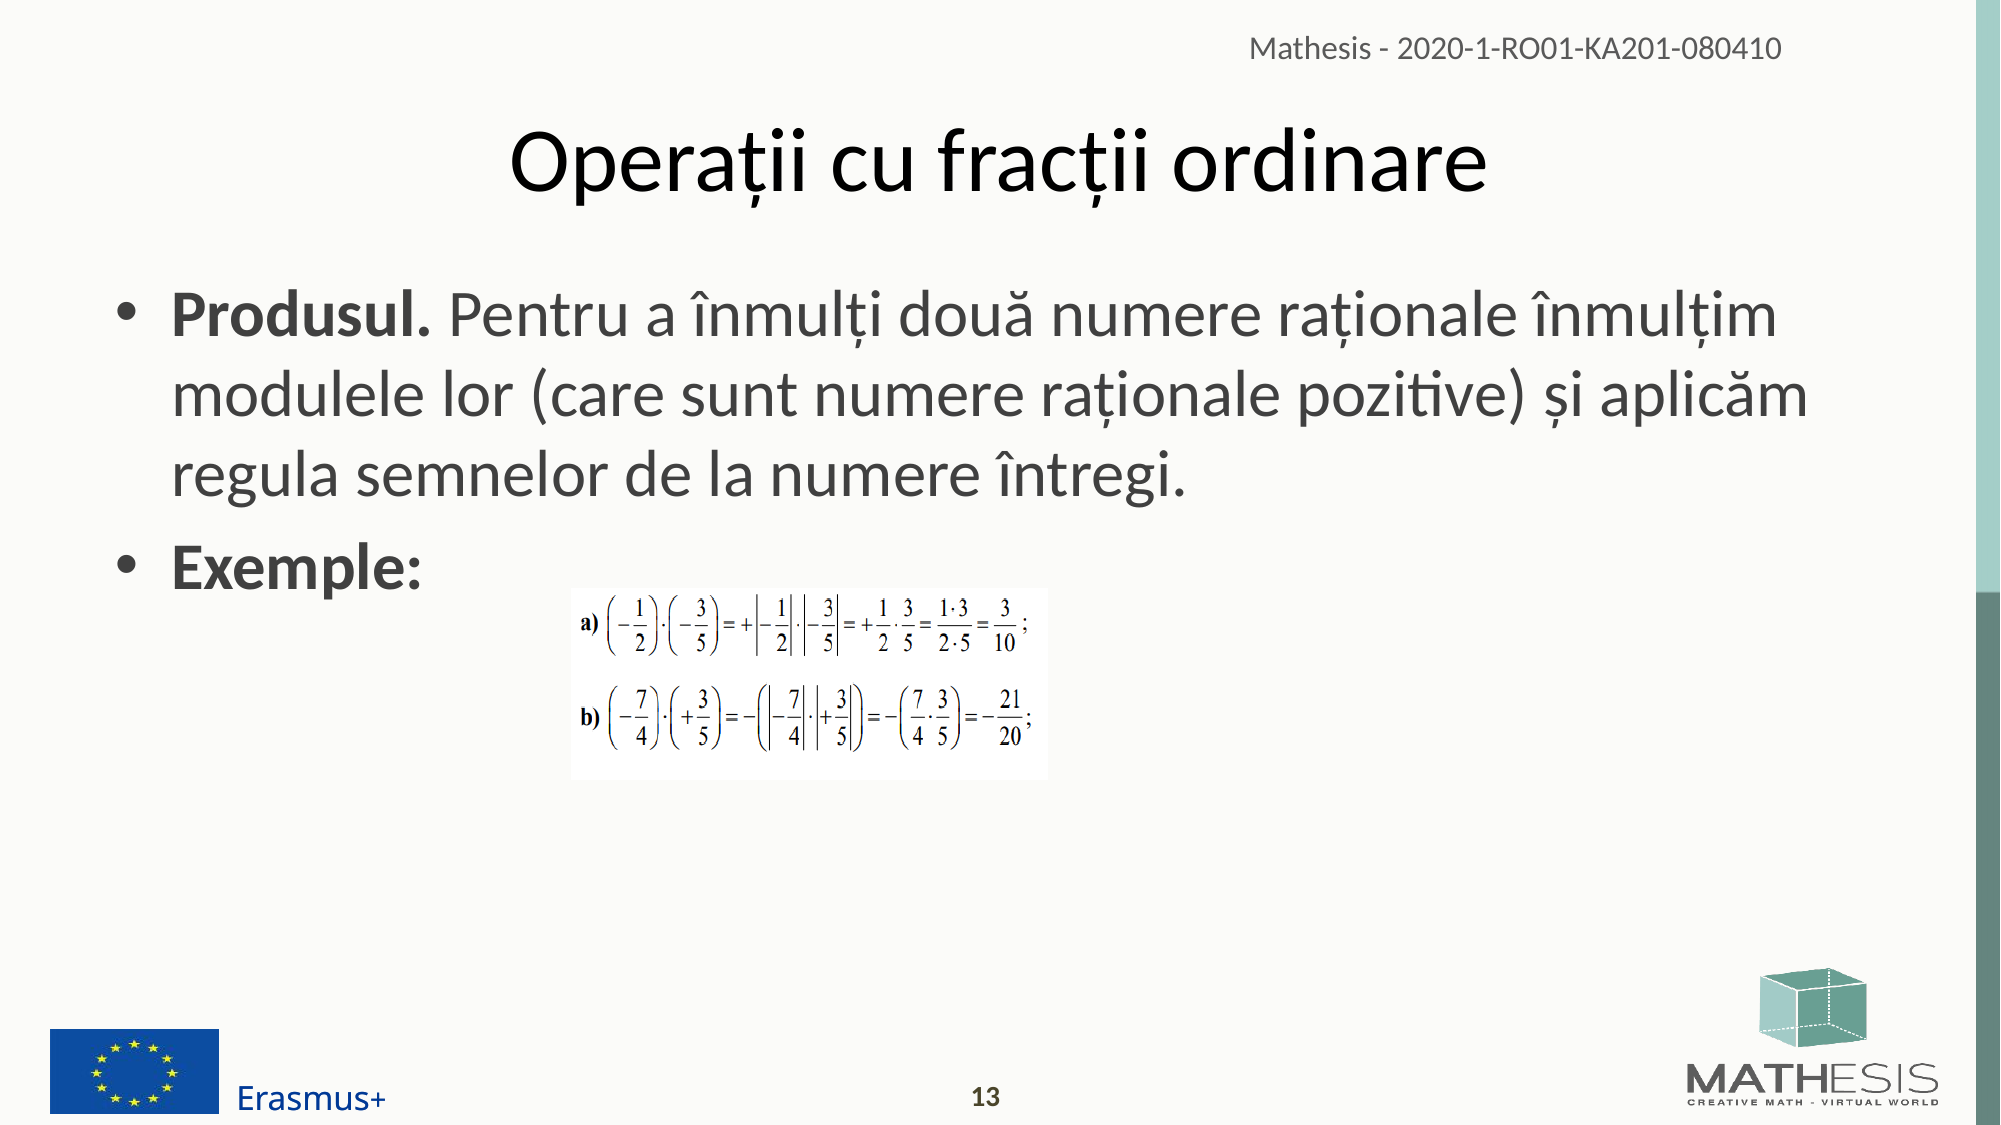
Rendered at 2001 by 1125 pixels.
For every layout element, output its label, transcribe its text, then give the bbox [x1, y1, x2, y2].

picture [50, 1029, 219, 1114]
list Produsul. Pentru a înmulți două numere raționale înmulţim modulele lor (care sunt numere raționale pozitive) şi aplicăm regula semnelor de la numere întregi. Exemple: [99, 262, 1900, 1005]
title Operații cu fracții ordinare [99, 92, 1900, 262]
picture [570, 588, 1048, 780]
